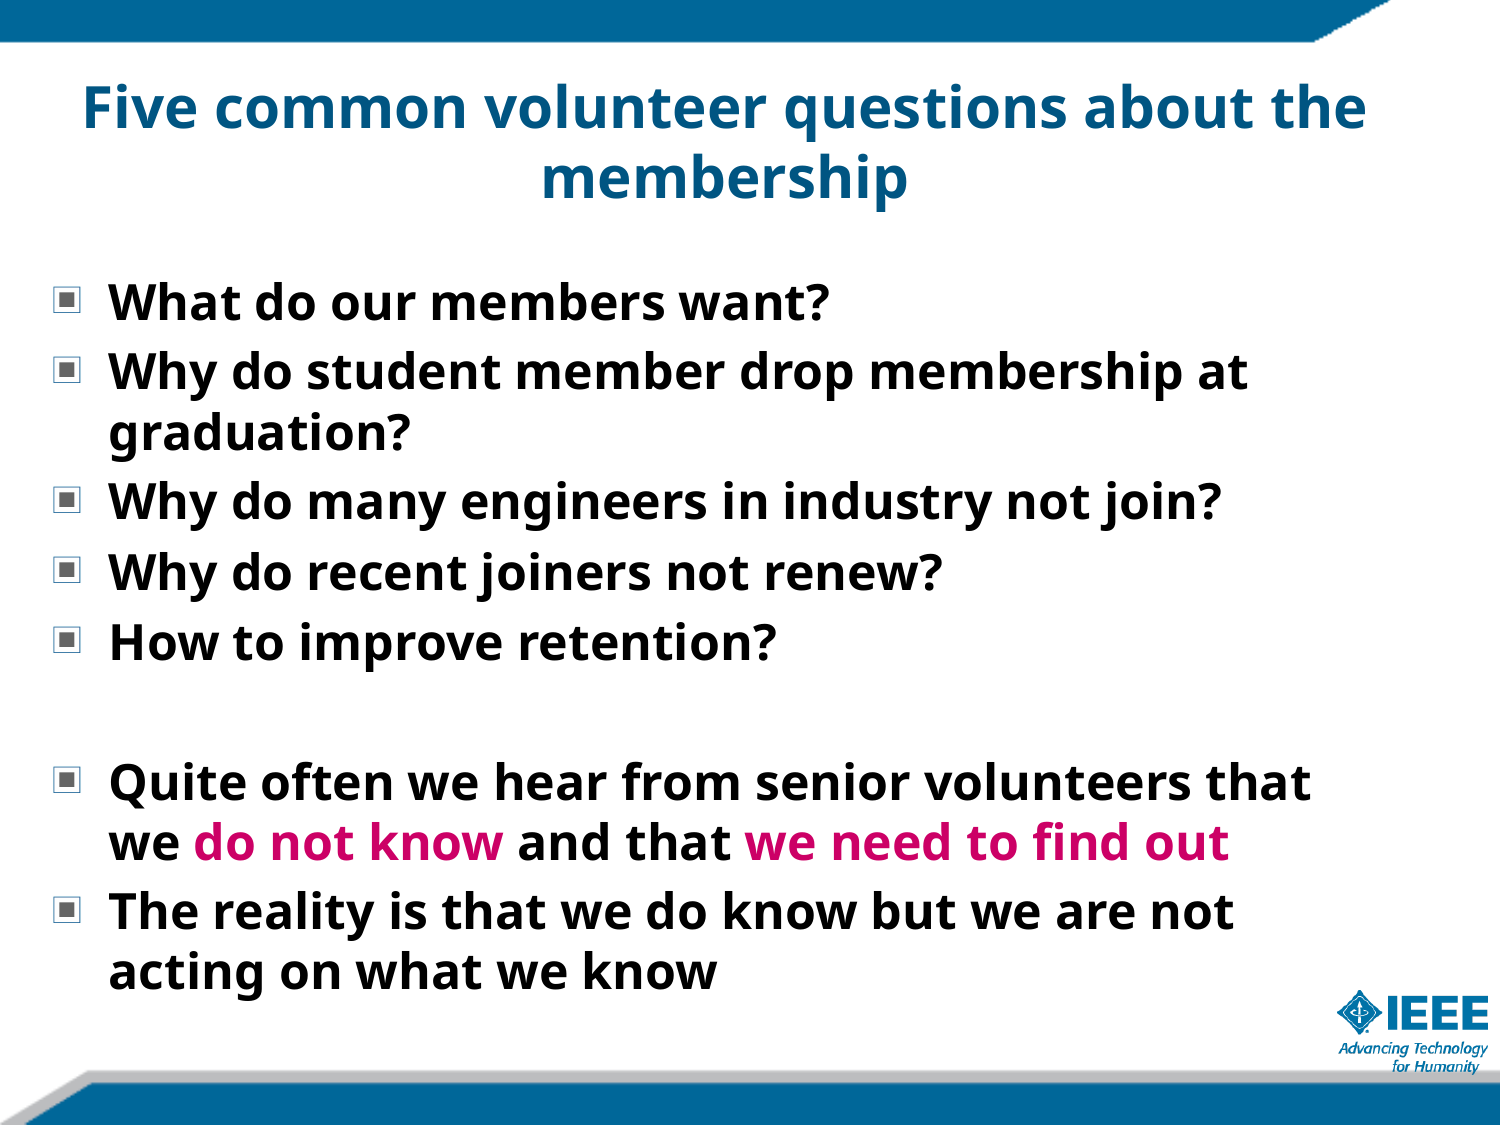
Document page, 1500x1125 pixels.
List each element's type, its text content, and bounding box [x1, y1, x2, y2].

picture [0, 0, 1500, 1125]
title Five common volunteer questions about the membership [62, 62, 1388, 251]
list What do our members want? Why do student member drop membership at graduation? Why do many engineers in industry not join? Why do recent joiners not renew? How to improve retention? Quite often we hear from senior volunteers that we do not know and that we need to find out The reality is that we do know but we are not acting on what we know [37, 262, 1388, 1026]
